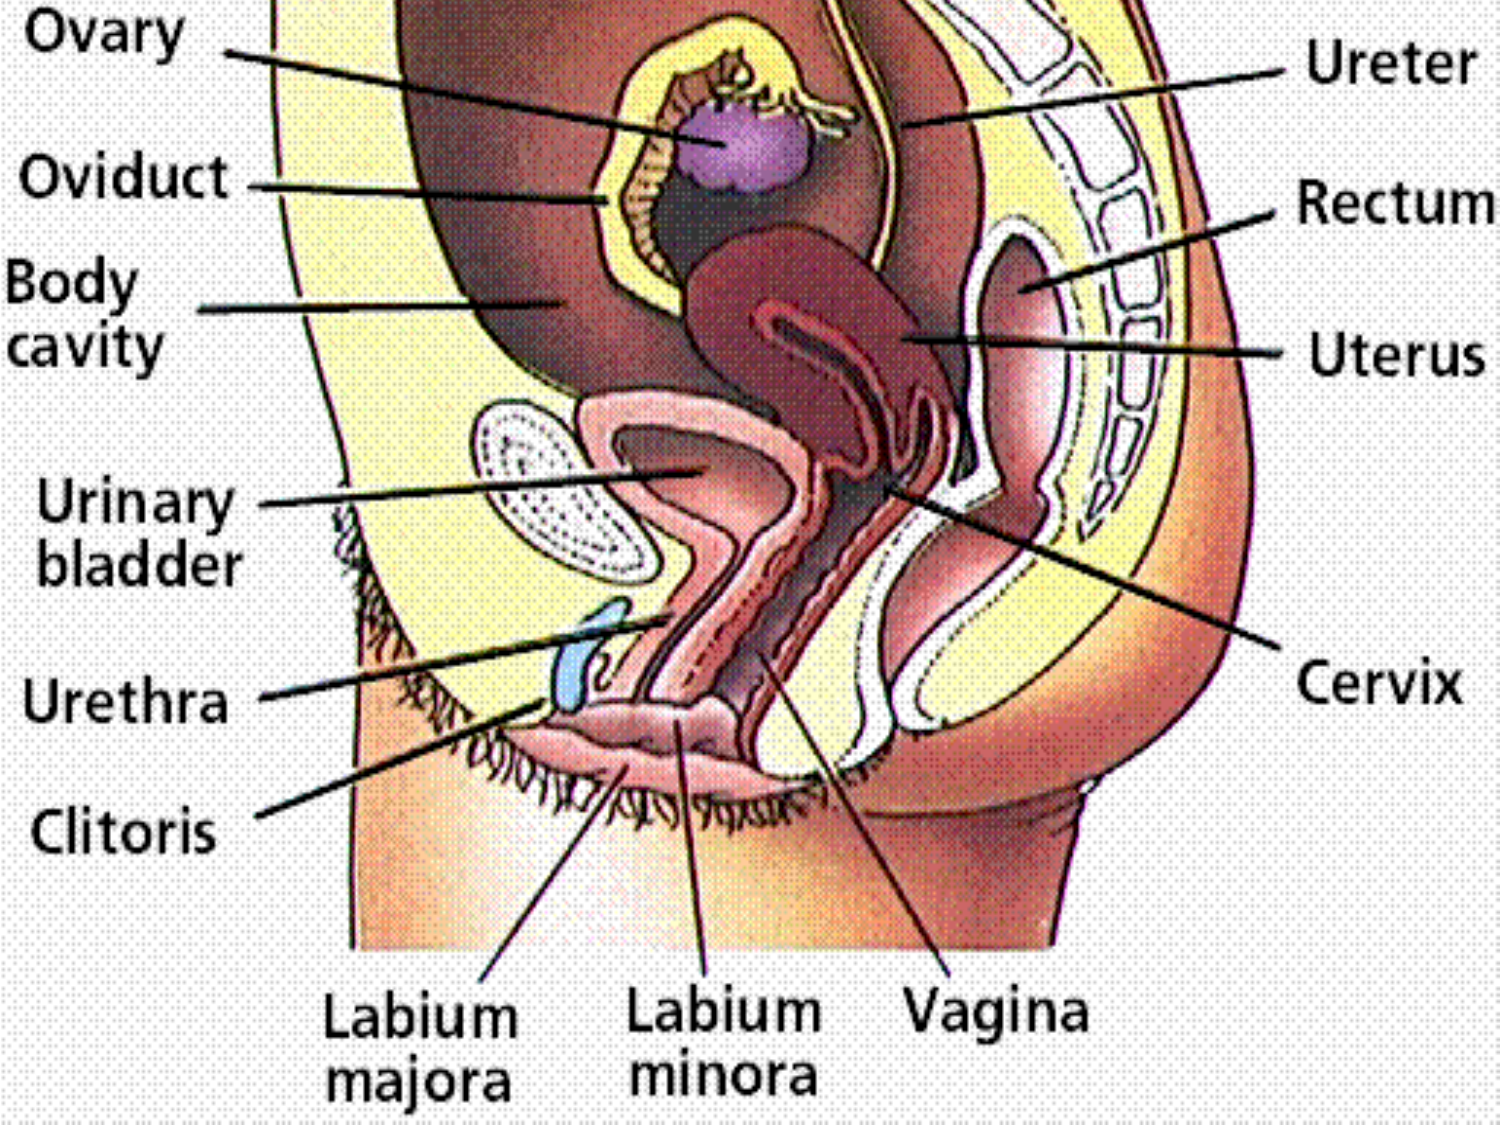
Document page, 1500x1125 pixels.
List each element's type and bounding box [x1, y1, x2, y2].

title [0, 0, 1500, 1125]
